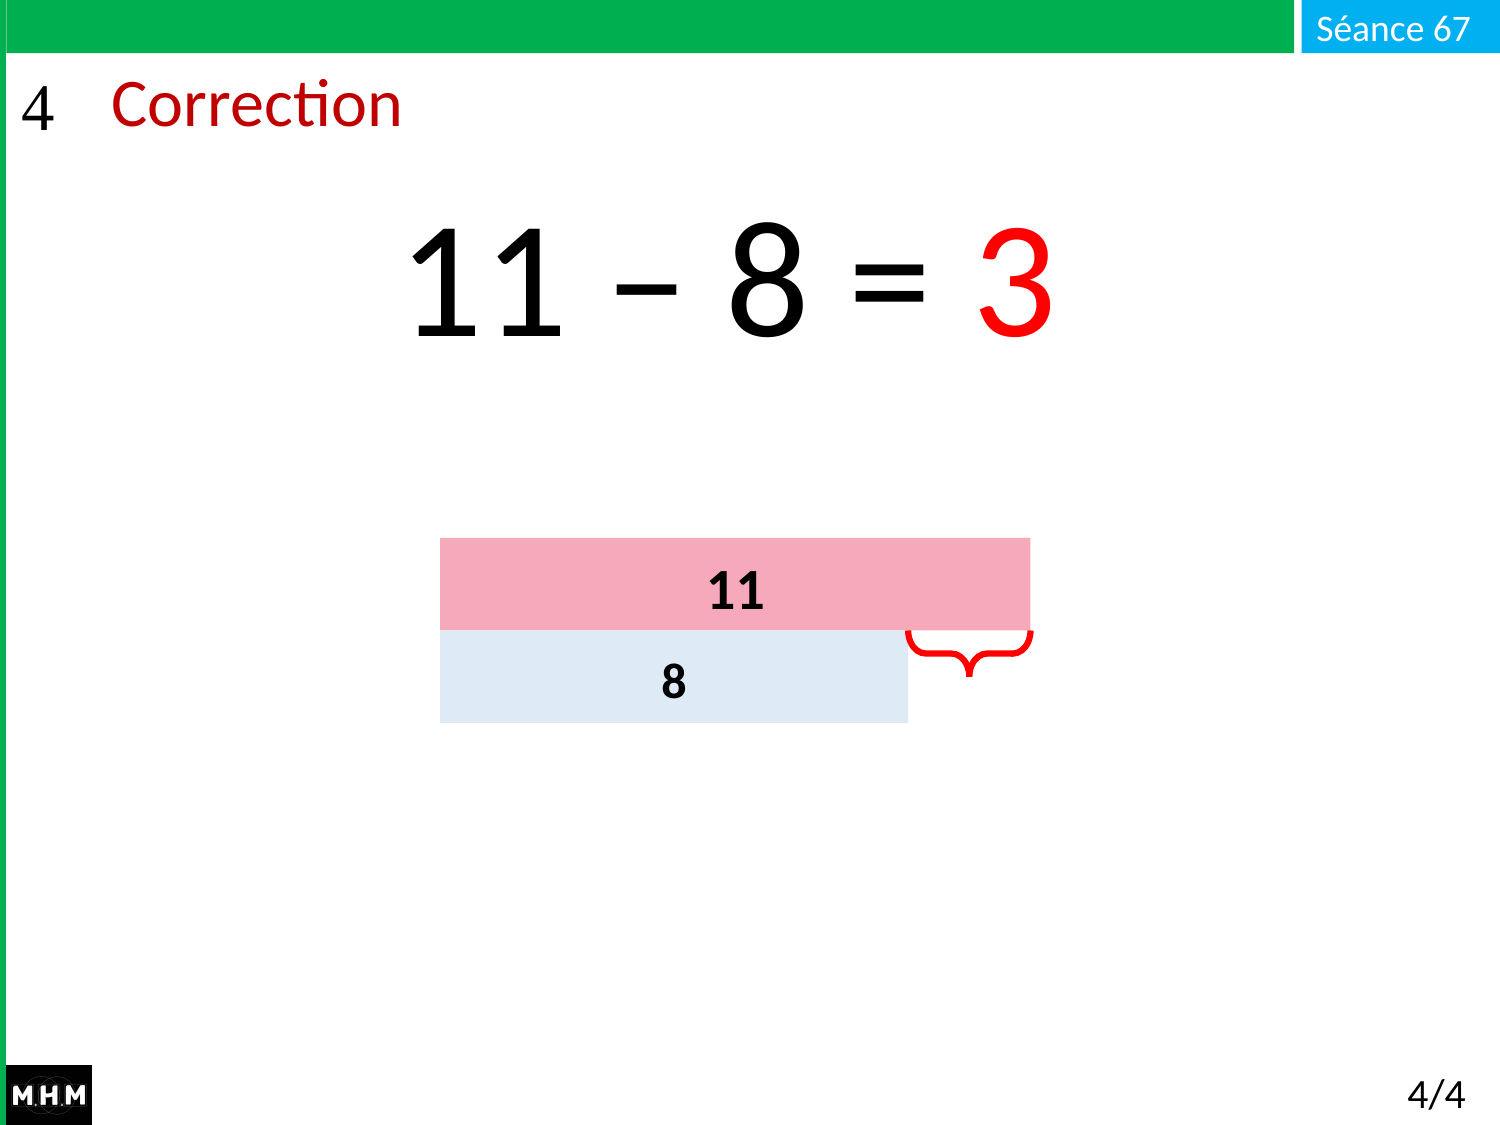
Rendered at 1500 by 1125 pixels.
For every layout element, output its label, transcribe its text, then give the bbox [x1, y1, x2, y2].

picture [6, 1065, 92, 1125]
title Correction [96, 60, 1391, 150]
text_box 8 [439, 629, 909, 724]
text_box 11 – 8 = … [384, 162, 958, 377]
text_box 3 [958, 162, 1172, 377]
list 4/4 [1373, 1064, 1500, 1125]
text_box 11 [439, 537, 1031, 630]
text_box [907, 630, 1032, 677]
